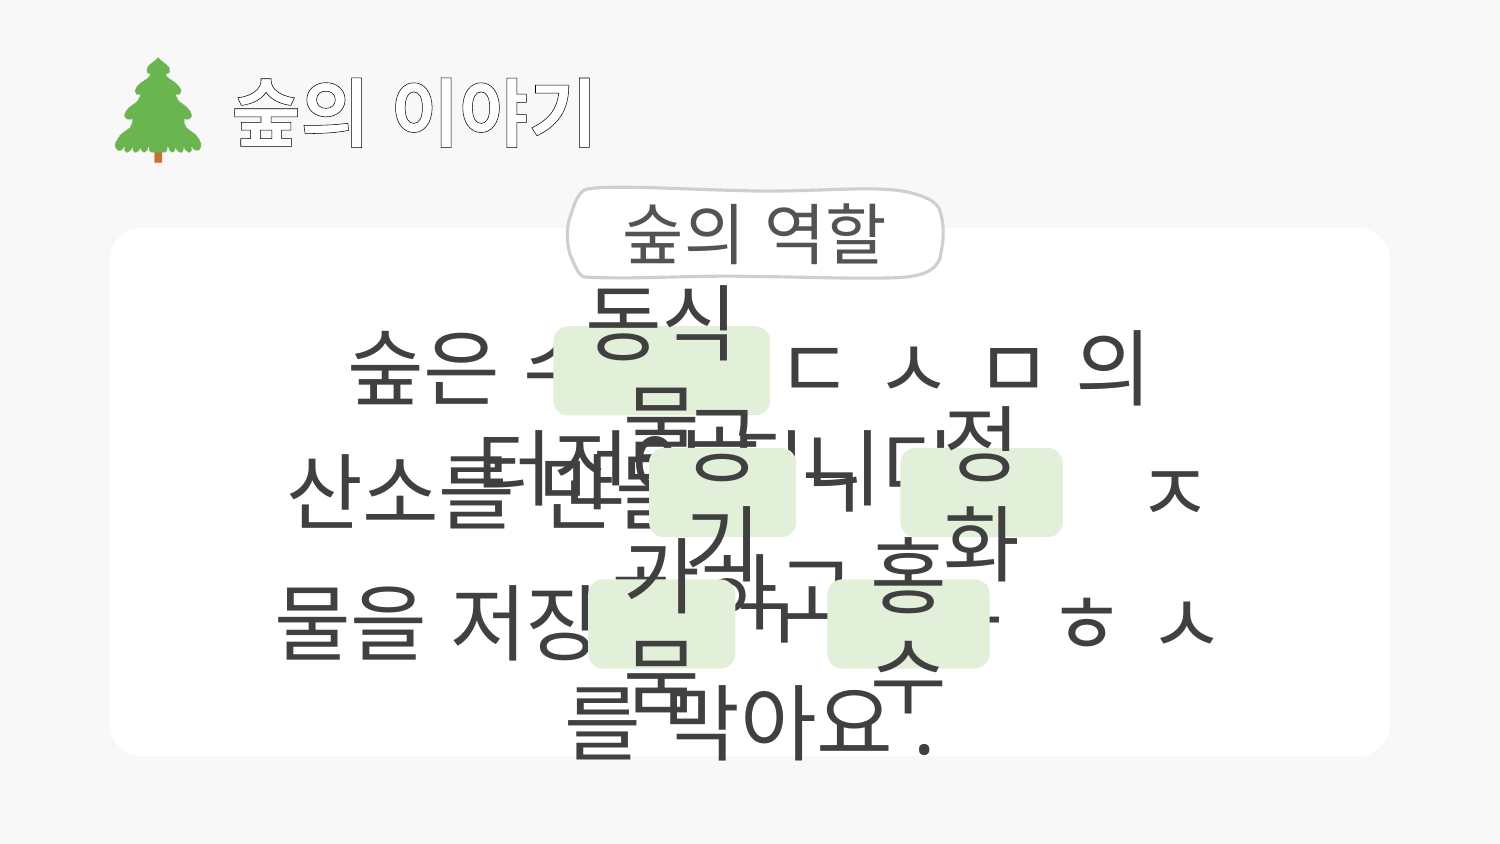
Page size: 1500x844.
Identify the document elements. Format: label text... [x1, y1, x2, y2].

text_box 가뭄 [587, 578, 737, 670]
text_box 물을 저장해 ㄱ ㅁ 과 ㅎ ㅅ 를 막아요. [226, 564, 1274, 779]
text_box 숲은 수많은 ㄷ ㅅ ㅁ 의 터전이 됩니다. [226, 308, 1274, 432]
text_box 숲의 이야기 [216, 82, 1059, 140]
text_box [108, 226, 1392, 758]
text_box 동식물 [552, 325, 772, 417]
text_box 숲의 역할 [566, 186, 945, 280]
text_box 홍수 [826, 578, 991, 670]
text_box 공기 [647, 446, 798, 539]
text_box 산소를 만들어 ㄱ ㄱ 를 ㅈ ㅎ 하고, [226, 432, 1274, 564]
text_box 정화 [899, 446, 1064, 539]
picture [109, 52, 204, 169]
